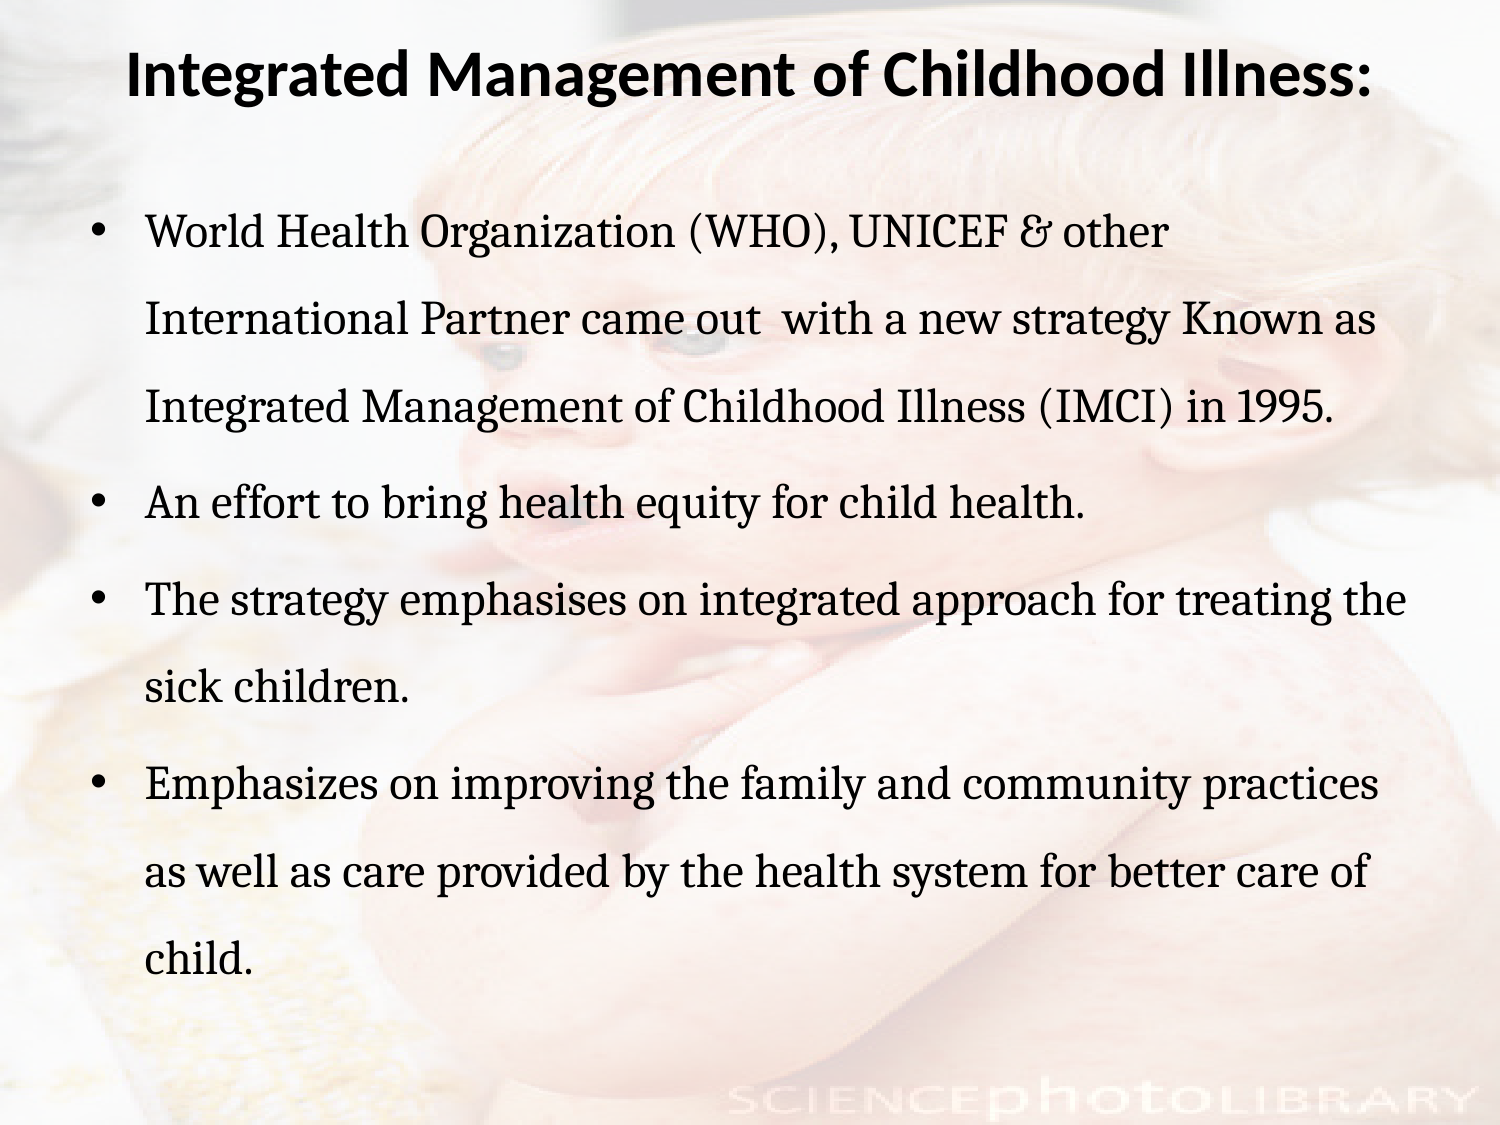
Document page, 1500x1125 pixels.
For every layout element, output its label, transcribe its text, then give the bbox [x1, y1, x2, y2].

title Integrated Management of Childhood Illness: [75, 45, 1425, 162]
list World Health Organization (WHO), UNICEF & other International Partner came out with a new strategy Known as Integrated Management of Childhood Illness (IMCI) in 1995. An effort to bring health equity for child health. The strategy emphasises on integrated approach for treating the sick children. Emphasizes on improving the family and community practices as well as care provided by the health system for better care of child. [75, 162, 1425, 1063]
